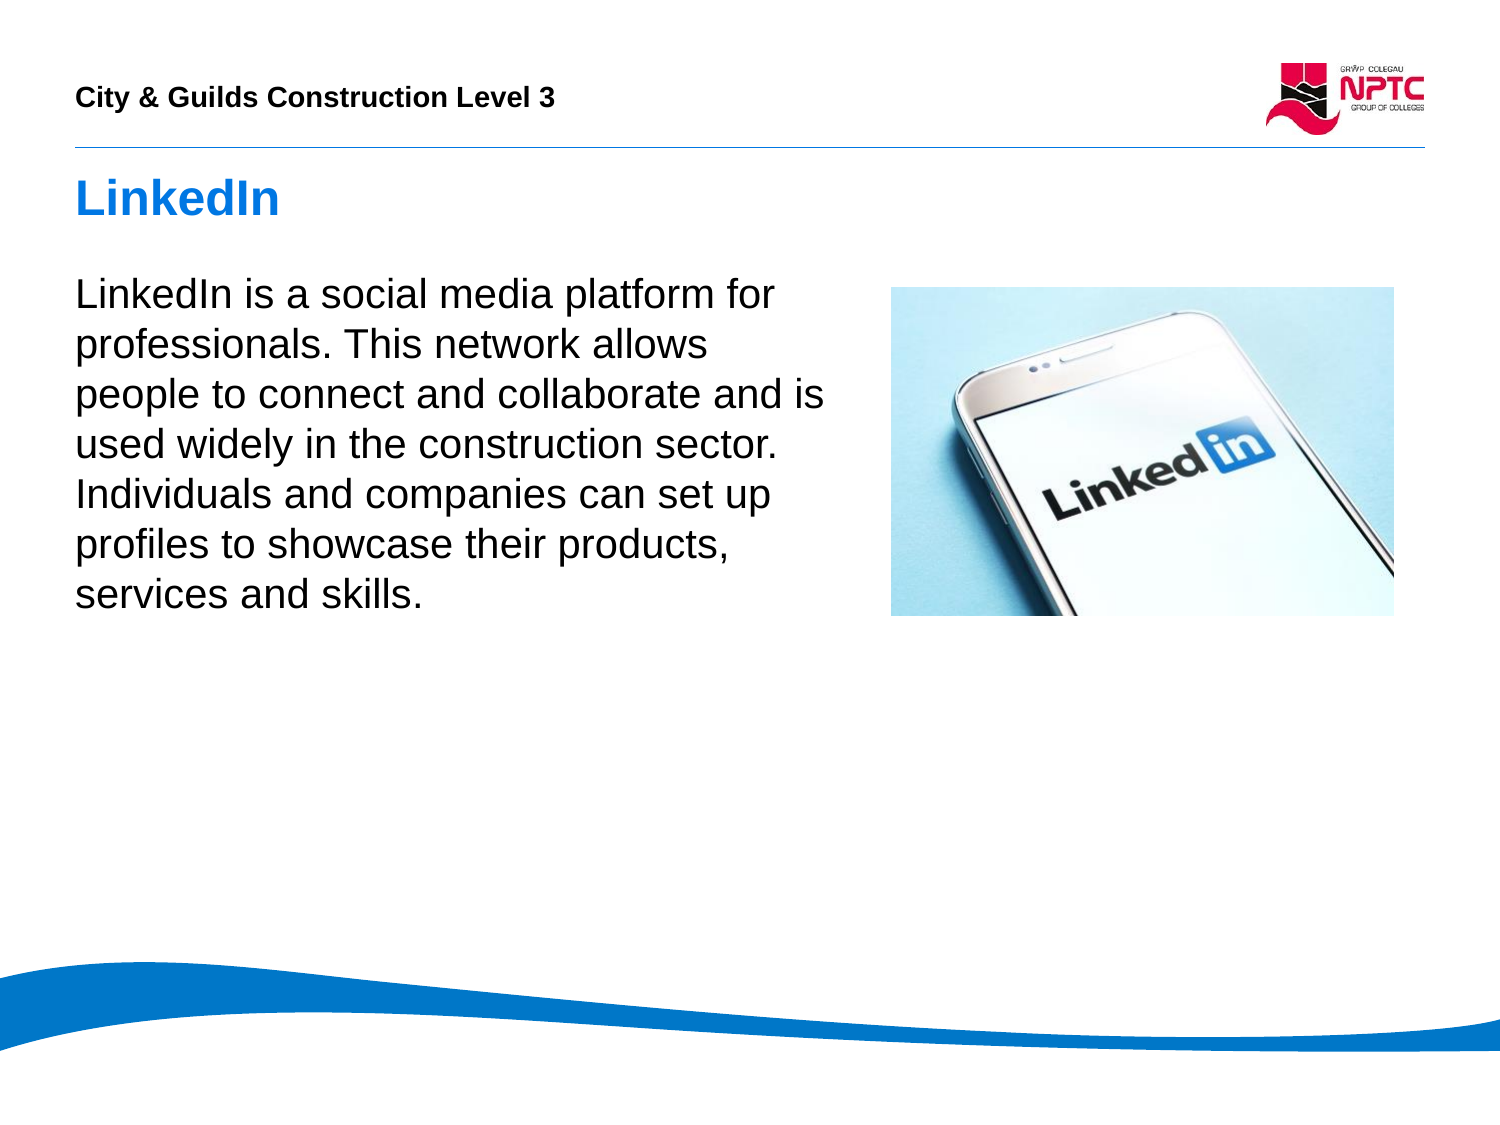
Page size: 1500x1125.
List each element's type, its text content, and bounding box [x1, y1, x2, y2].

list LinkedIn is a social media platform for professionals. This network allows people to connect and collaborate and is used widely in the construction sector. Individuals and companies can set up profiles to showcase their products, services and skills. [74, 266, 833, 965]
picture [1266, 63, 1424, 135]
title LinkedIn [74, 165, 1426, 229]
picture [891, 287, 1394, 616]
